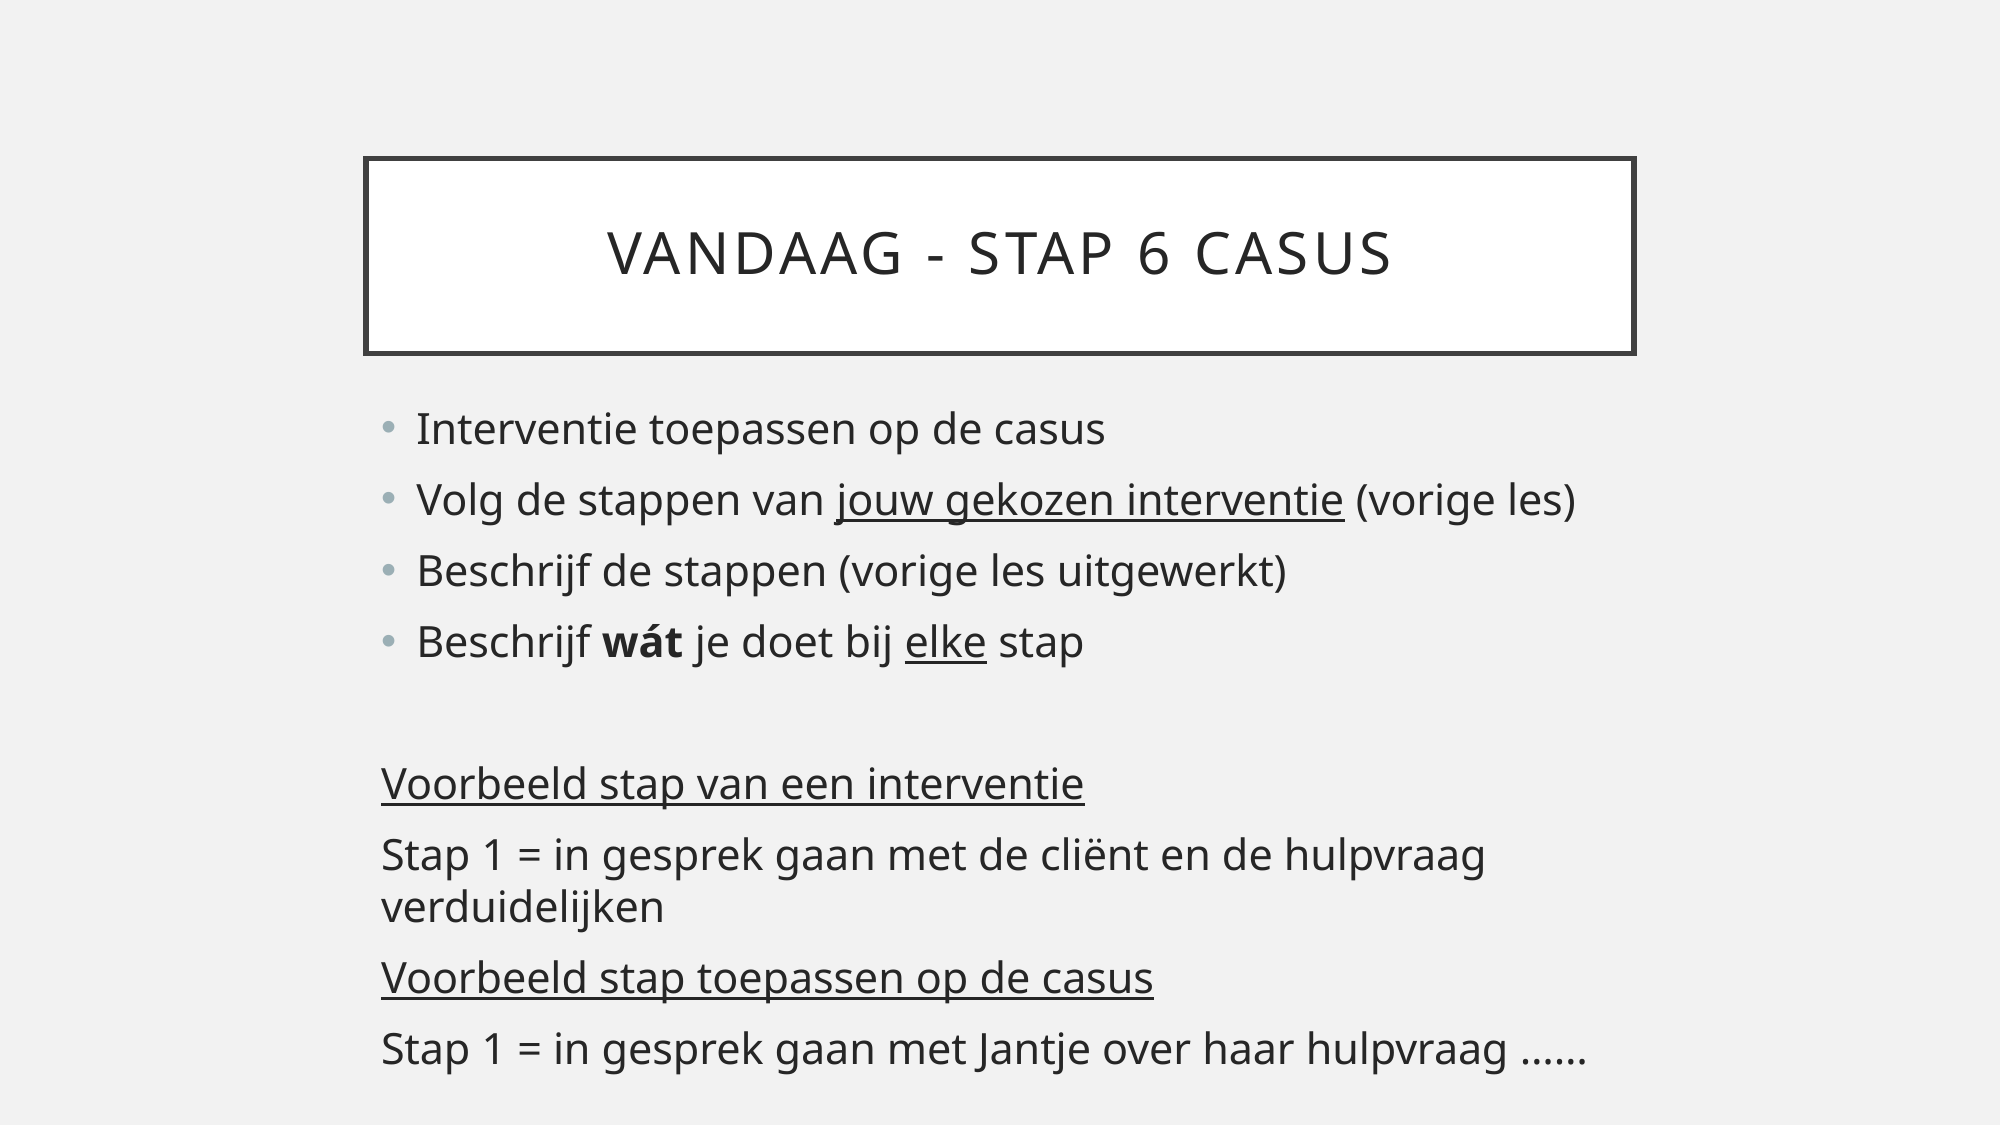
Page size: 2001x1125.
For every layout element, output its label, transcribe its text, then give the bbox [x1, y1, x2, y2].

list Interventie toepassen op de casus Volg de stappen van jouw gekozen interventie (vorige les) Beschrijf de stappen (vorige les uitgewerkt) Beschrijf wát je doet bij elke stap Voorbeeld stap van een interventie Stap 1 = in gesprek gaan met de cliënt en de hulpvraag verduidelijken Voorbeeld stap toepassen op de casus Stap 1 = in gesprek gaan met Jantje over haar hulpvraag …… [366, 393, 1634, 1125]
title Vandaag - Stap 6 casus [363, 156, 1637, 356]
